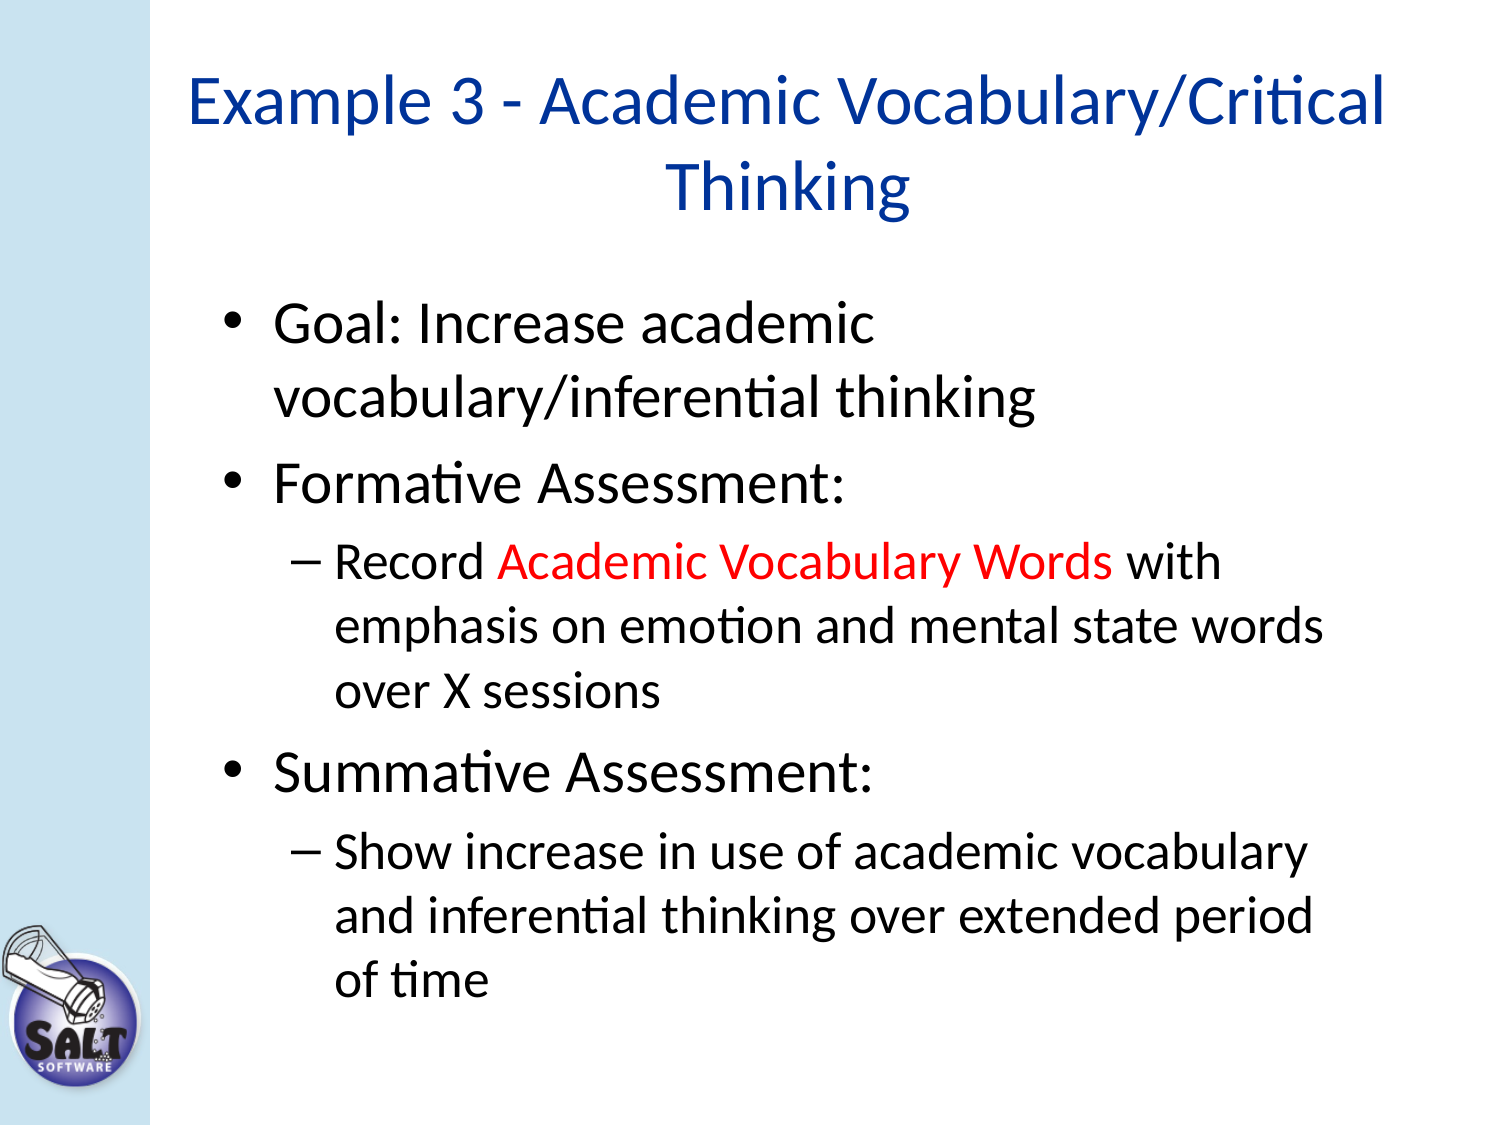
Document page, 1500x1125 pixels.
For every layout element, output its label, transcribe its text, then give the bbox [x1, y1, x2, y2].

title Example 3 - Academic Vocabulary/Critical Thinking [151, 45, 1425, 233]
list Goal: Increase academic vocabulary/inferential thinking Formative Assessment: Record Academic Vocabulary Words with emphasis on emotion and mental state words over X sessions Summative Assessment: Show increase in use of academic vocabulary and inferential thinking over extended period of time [206, 275, 1370, 1018]
picture [0, 0, 150, 1125]
